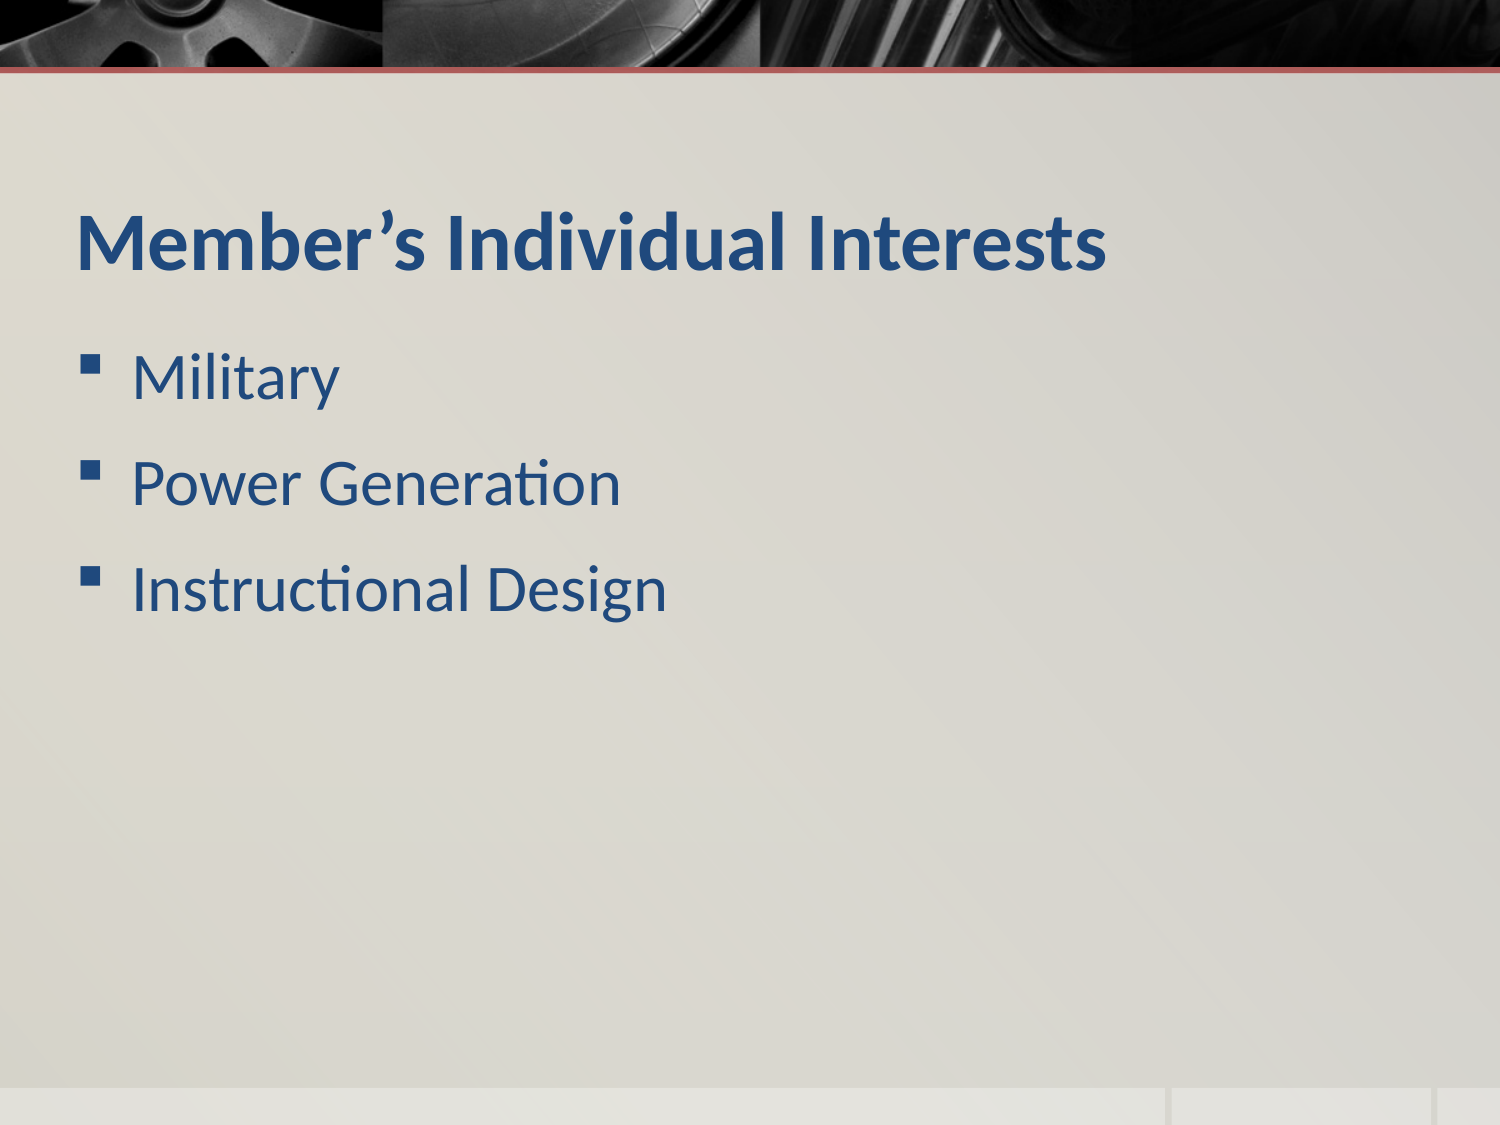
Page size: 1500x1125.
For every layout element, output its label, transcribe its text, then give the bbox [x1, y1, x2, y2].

picture [0, 0, 1500, 67]
list Military Power Generation Instructional Design [75, 324, 1425, 1005]
title Member’s Individual Interests [75, 162, 1425, 313]
